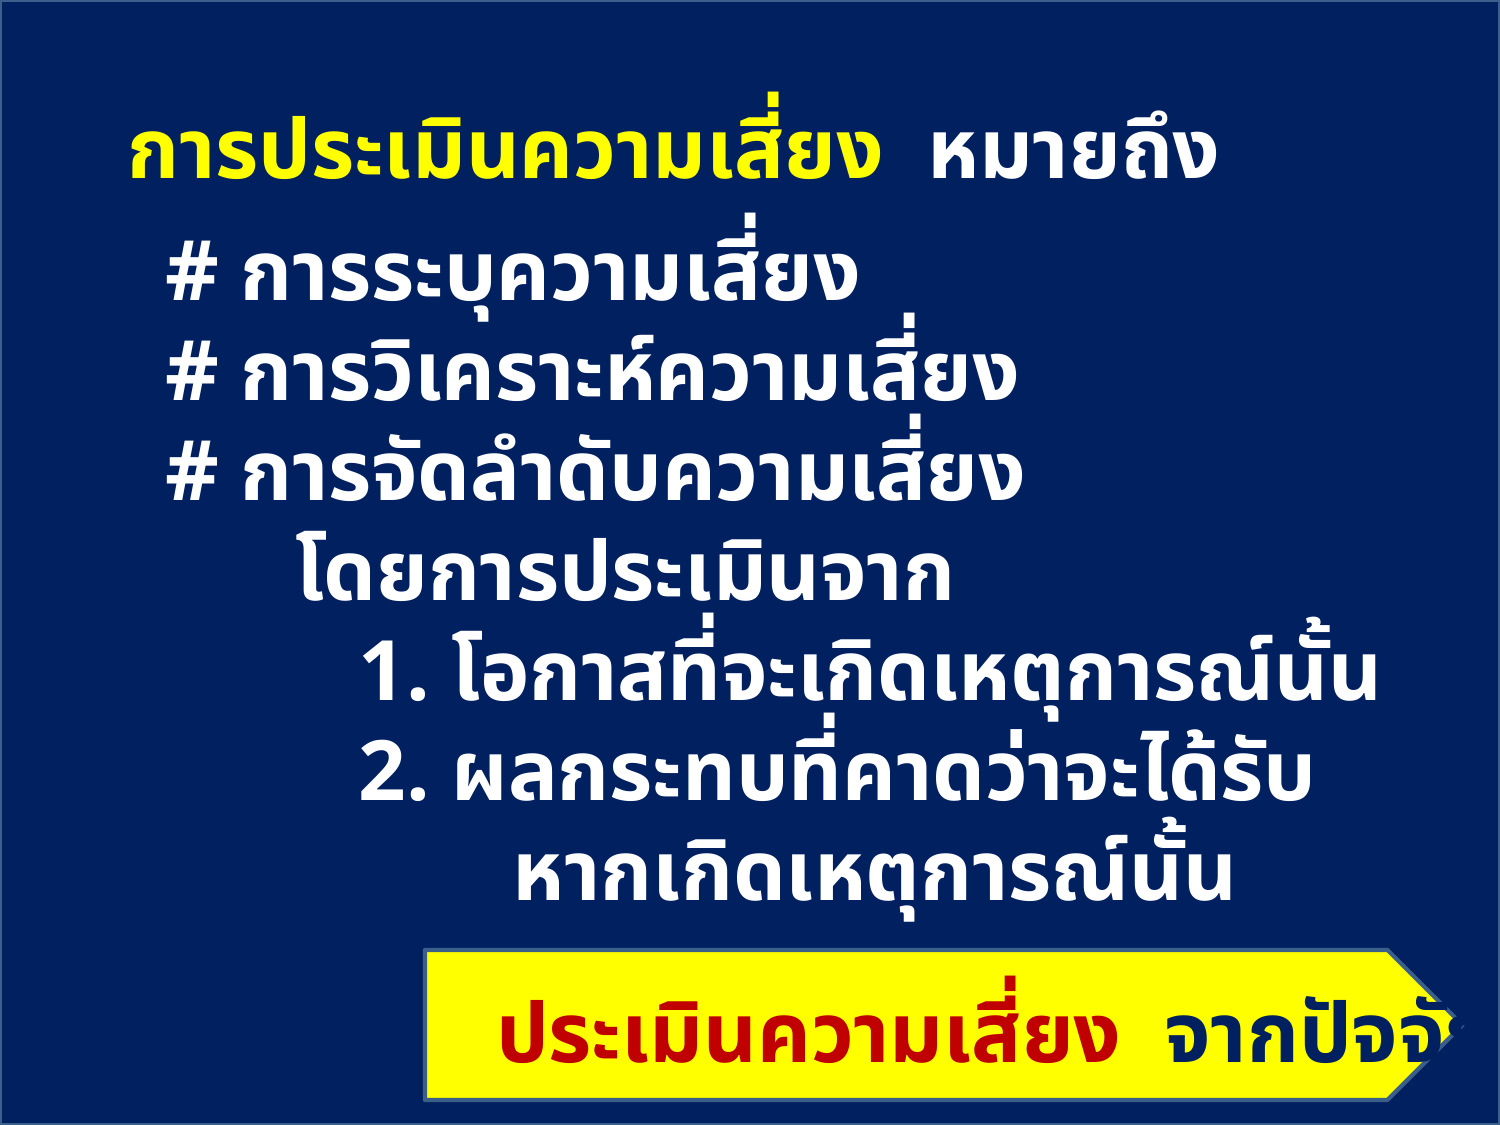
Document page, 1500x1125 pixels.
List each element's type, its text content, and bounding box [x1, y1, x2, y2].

title การประเมินความเสี่ยง หมายถึง [112, 75, 1388, 317]
text_box # การระบุความเสี่ยง # การวิเคราะห์ความเสี่ยง # การจัดลำดับความเสี่ยง โดยการประเมินจาก 1. โอกาสที่จะเกิดเหตุการณ์นั้น 2. ผลกระทบที่คาดว่าจะได้รับ หากเกิดเหตุการณ์นั้น [149, 496, 1425, 738]
text_box [0, 0, 1500, 1125]
text_box ประเมินความเสี่ยง จากปัจจัยเสี่ยง [437, 908, 1500, 1125]
text_box [422, 947, 437, 1103]
